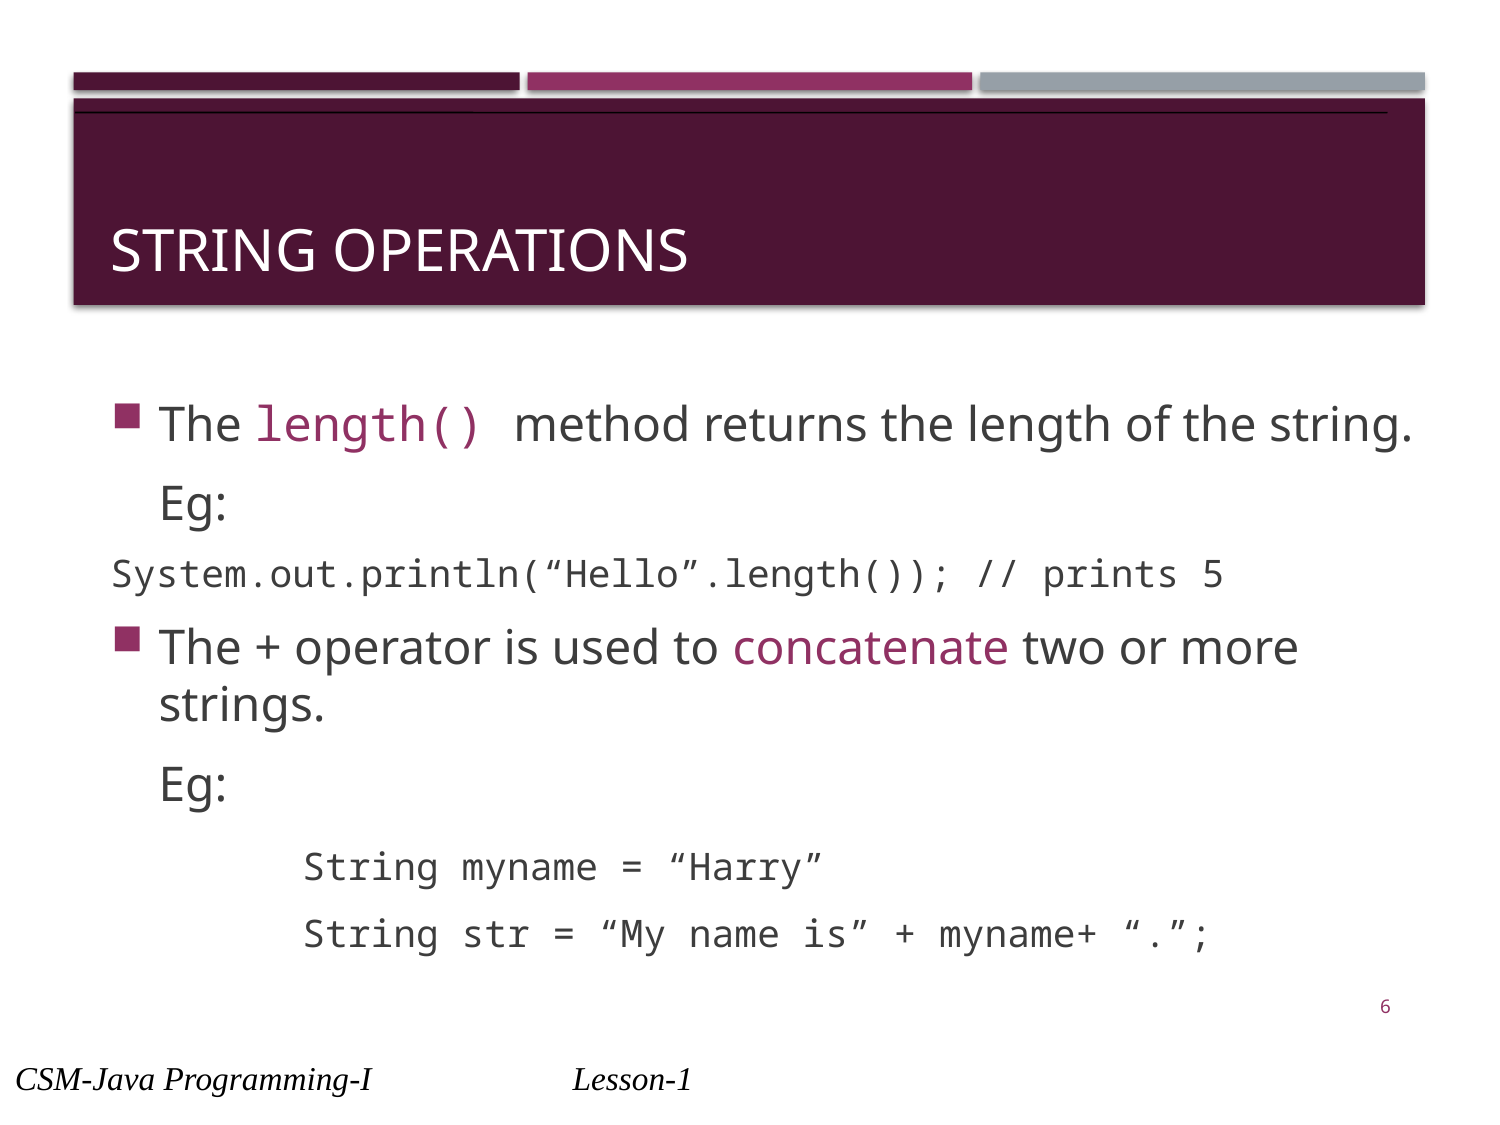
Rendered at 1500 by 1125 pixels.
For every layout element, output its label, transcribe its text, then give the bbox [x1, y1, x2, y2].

title String Operations [95, 112, 1406, 291]
list The length() method returns the length of the string. Eg: System.out.println(“Hello”.length()); // prints 5 The + operator is used to concatenate two or more strings. Eg: String myname = “Harry” String str = “My name is” + myname+ “.”; [95, 365, 1448, 983]
slide_number 6 [1279, 977, 1406, 1037]
text_box CSM-Java Programming-I Lesson-1 [0, 1049, 838, 1105]
